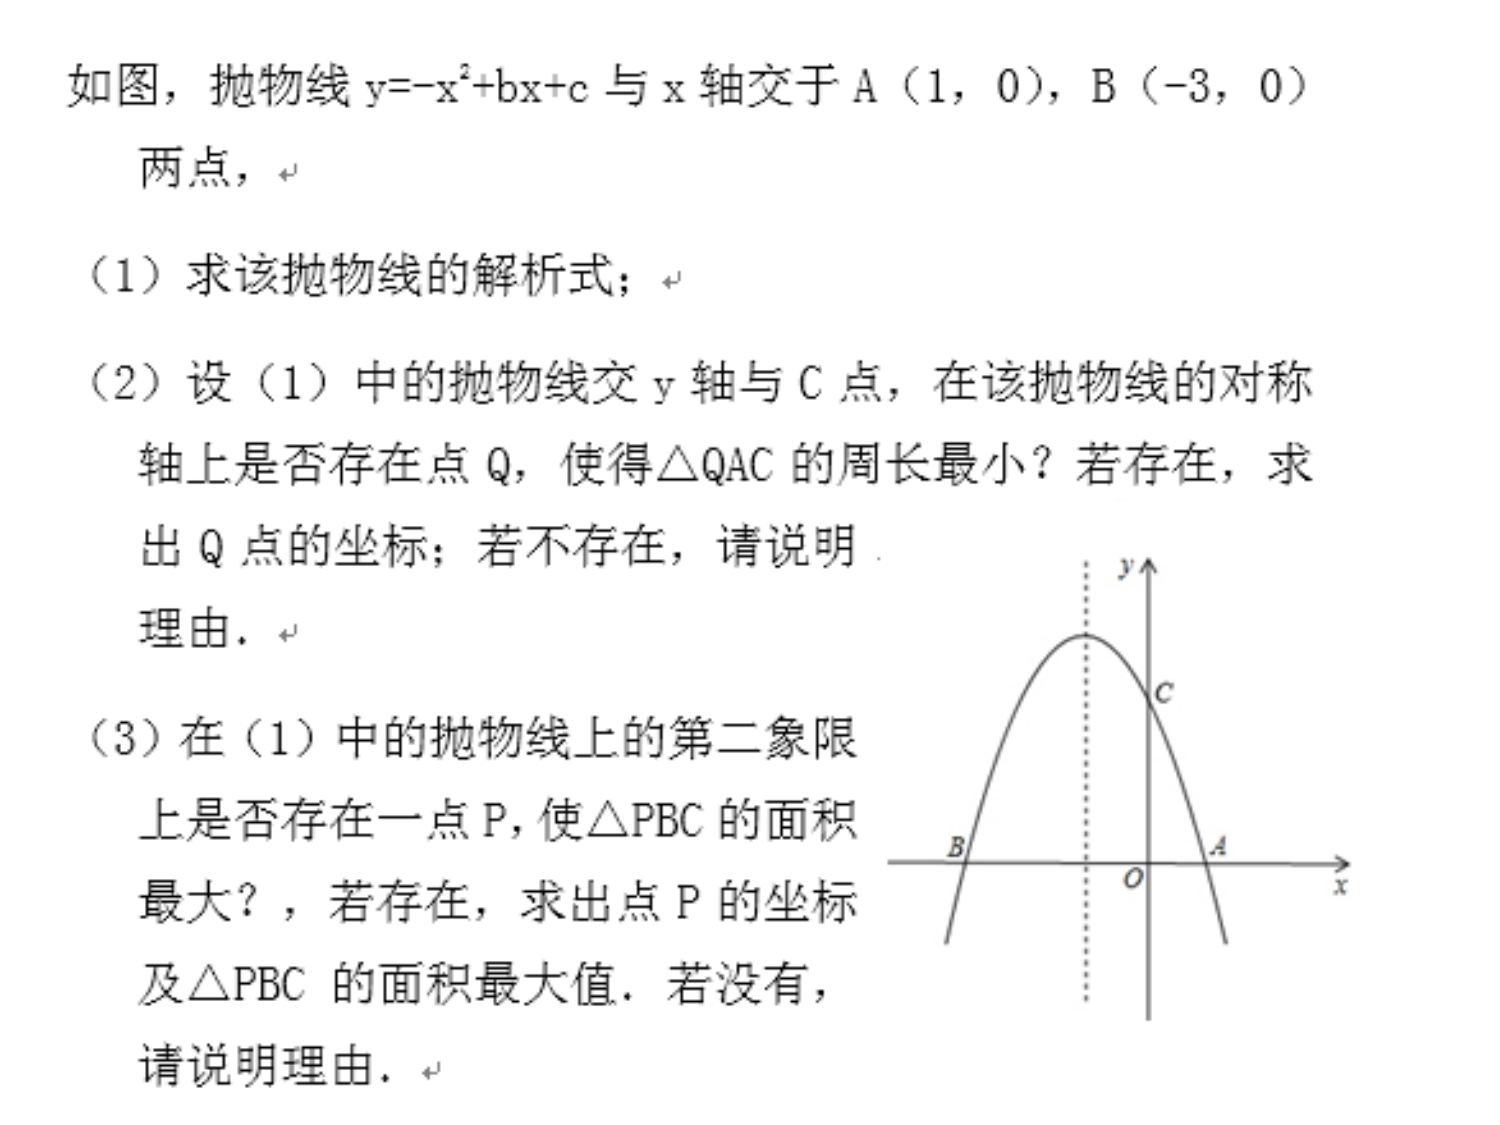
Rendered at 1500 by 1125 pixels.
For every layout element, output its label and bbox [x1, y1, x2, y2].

picture [34, 44, 1395, 1111]
